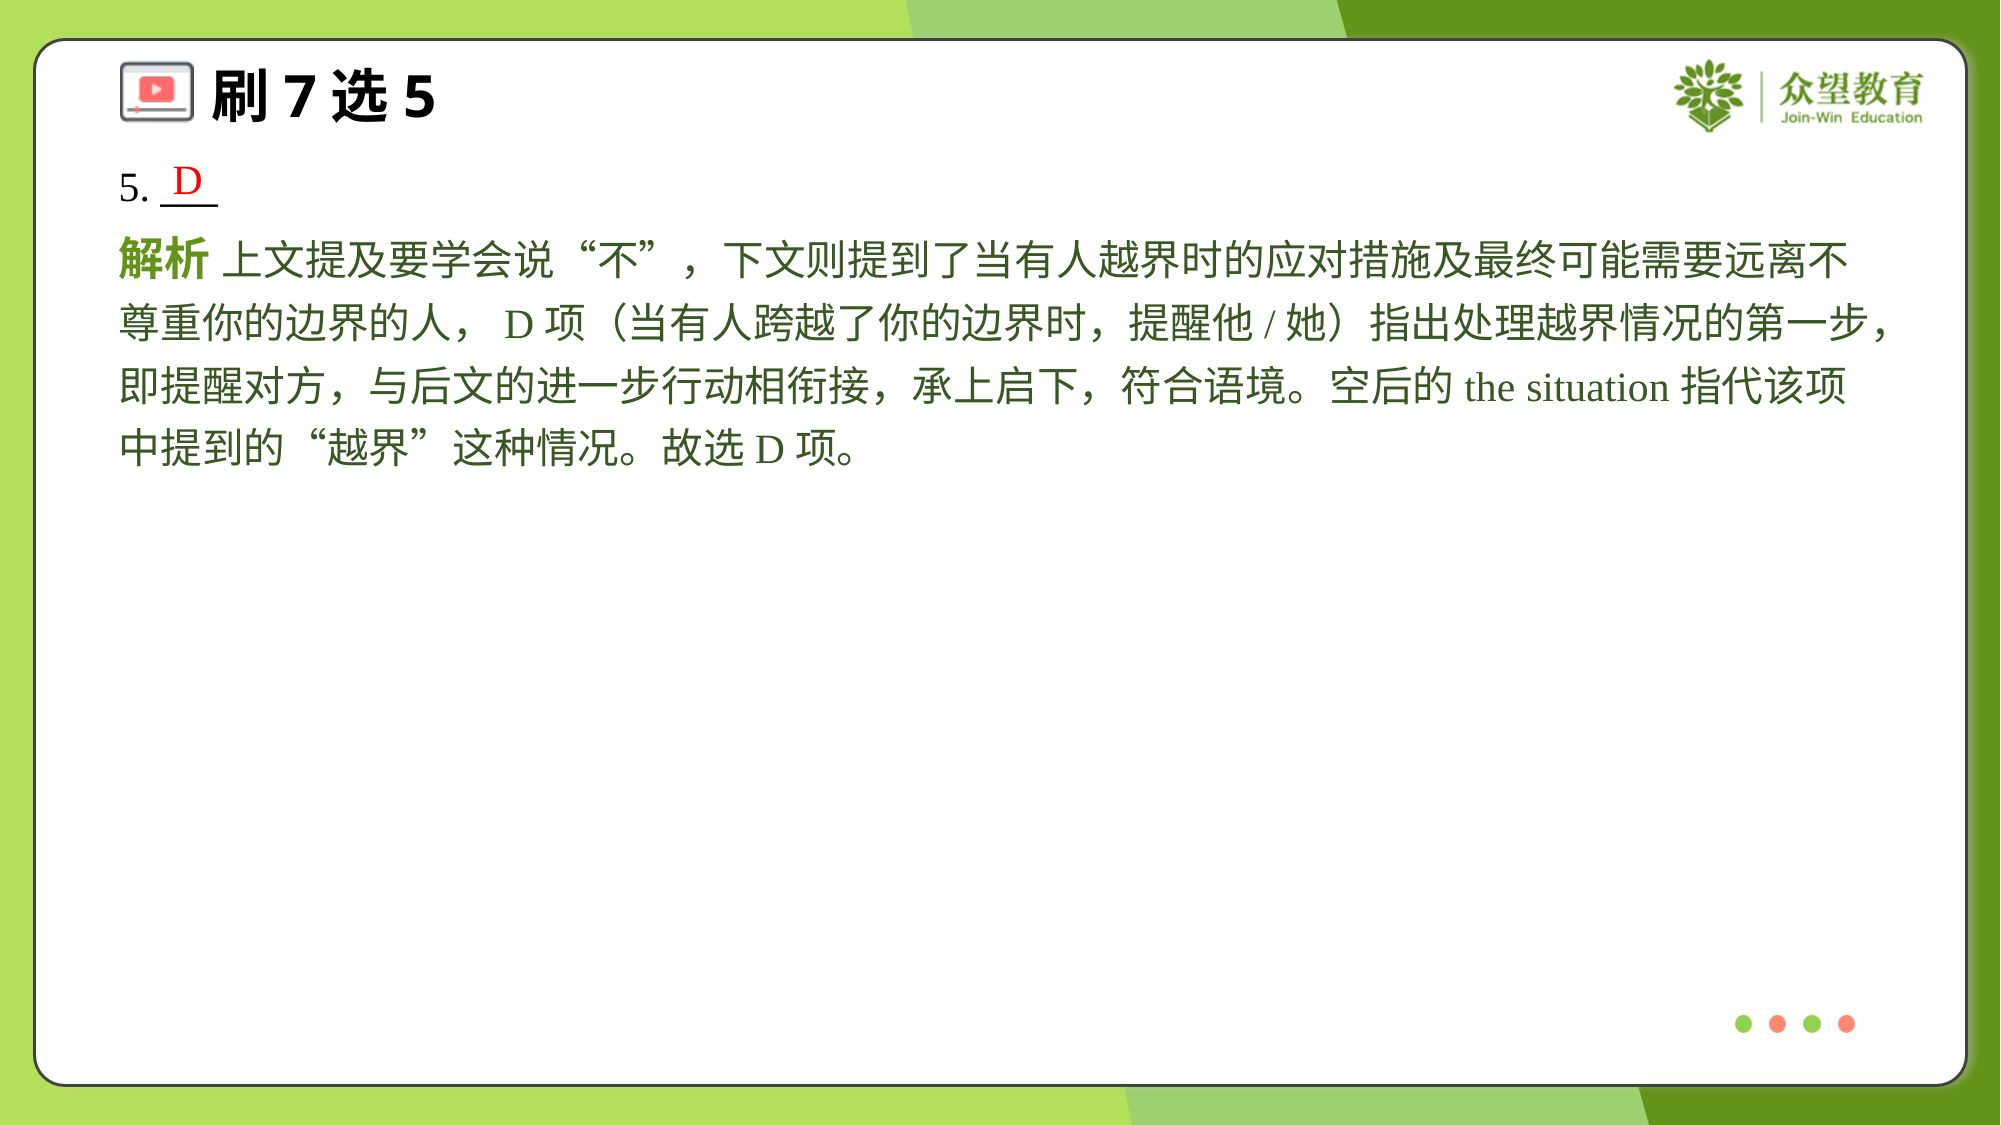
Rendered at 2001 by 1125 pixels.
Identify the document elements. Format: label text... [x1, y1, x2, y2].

text_box 解析 上文提及要学会说“不”，下文则提到了当有人越界时的应对措施及最终可能需要远离不尊重你的边界的人，D项（当有人跨越了你的边界时，提醒他/她）指出处理越界情况的第一步，即提醒对方，与后文的进一步行动相衔接，承上启下，符合语境。空后的the situation指代该项中提到的“越界”这种情况。故选D项。 [118, 215, 1883, 468]
picture [0, 0, 2000, 1125]
text_box D [167, 140, 208, 199]
text_box 5. ___ [118, 146, 1883, 204]
